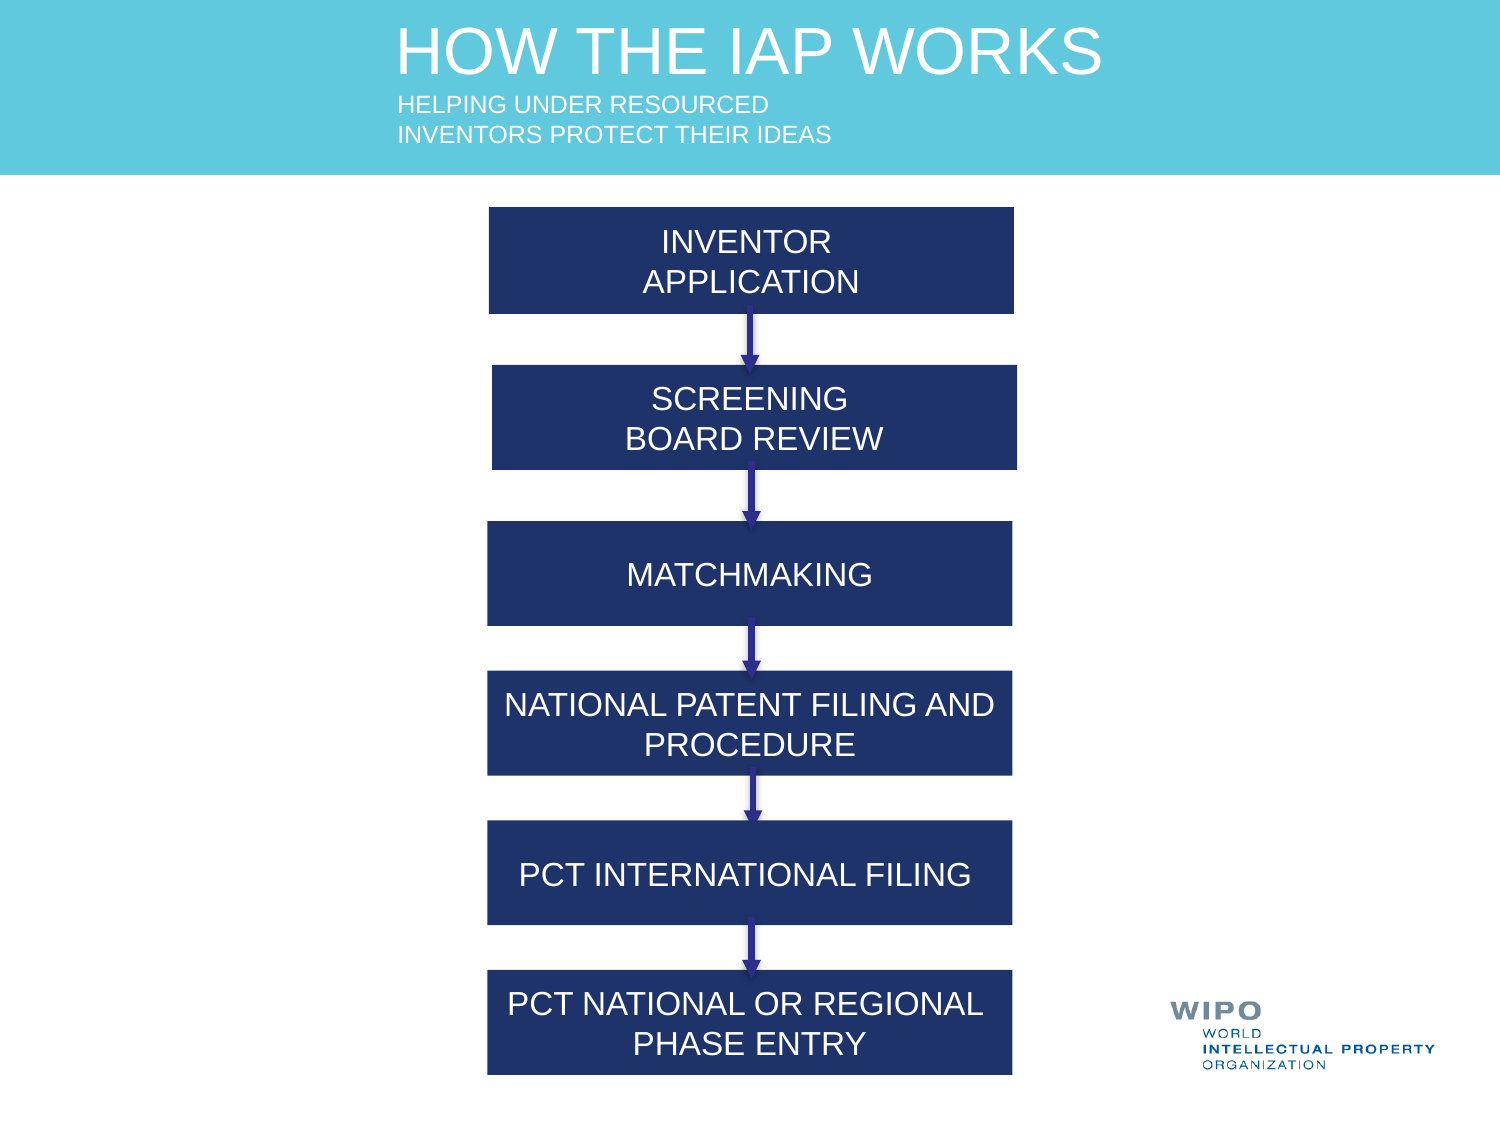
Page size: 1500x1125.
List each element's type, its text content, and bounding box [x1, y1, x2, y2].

text_box screening BOARD review [492, 364, 1018, 470]
text_box matchmaking [487, 521, 1013, 626]
picture [0, 175, 1500, 1125]
text_box pct national or regional phase entry [487, 969, 1013, 1075]
text_box HELPING UNDER RESOURCED INVENTORS PROTECT THEIR IDEAS [382, 81, 1114, 157]
text_box National patent Filing and procedure [487, 670, 1013, 776]
text_box inventor application [488, 207, 1014, 314]
text_box [912, 0, 1500, 138]
text_box PCT international Filing [487, 820, 1013, 926]
title HOW THE IAP WORKS [0, 0, 1500, 175]
